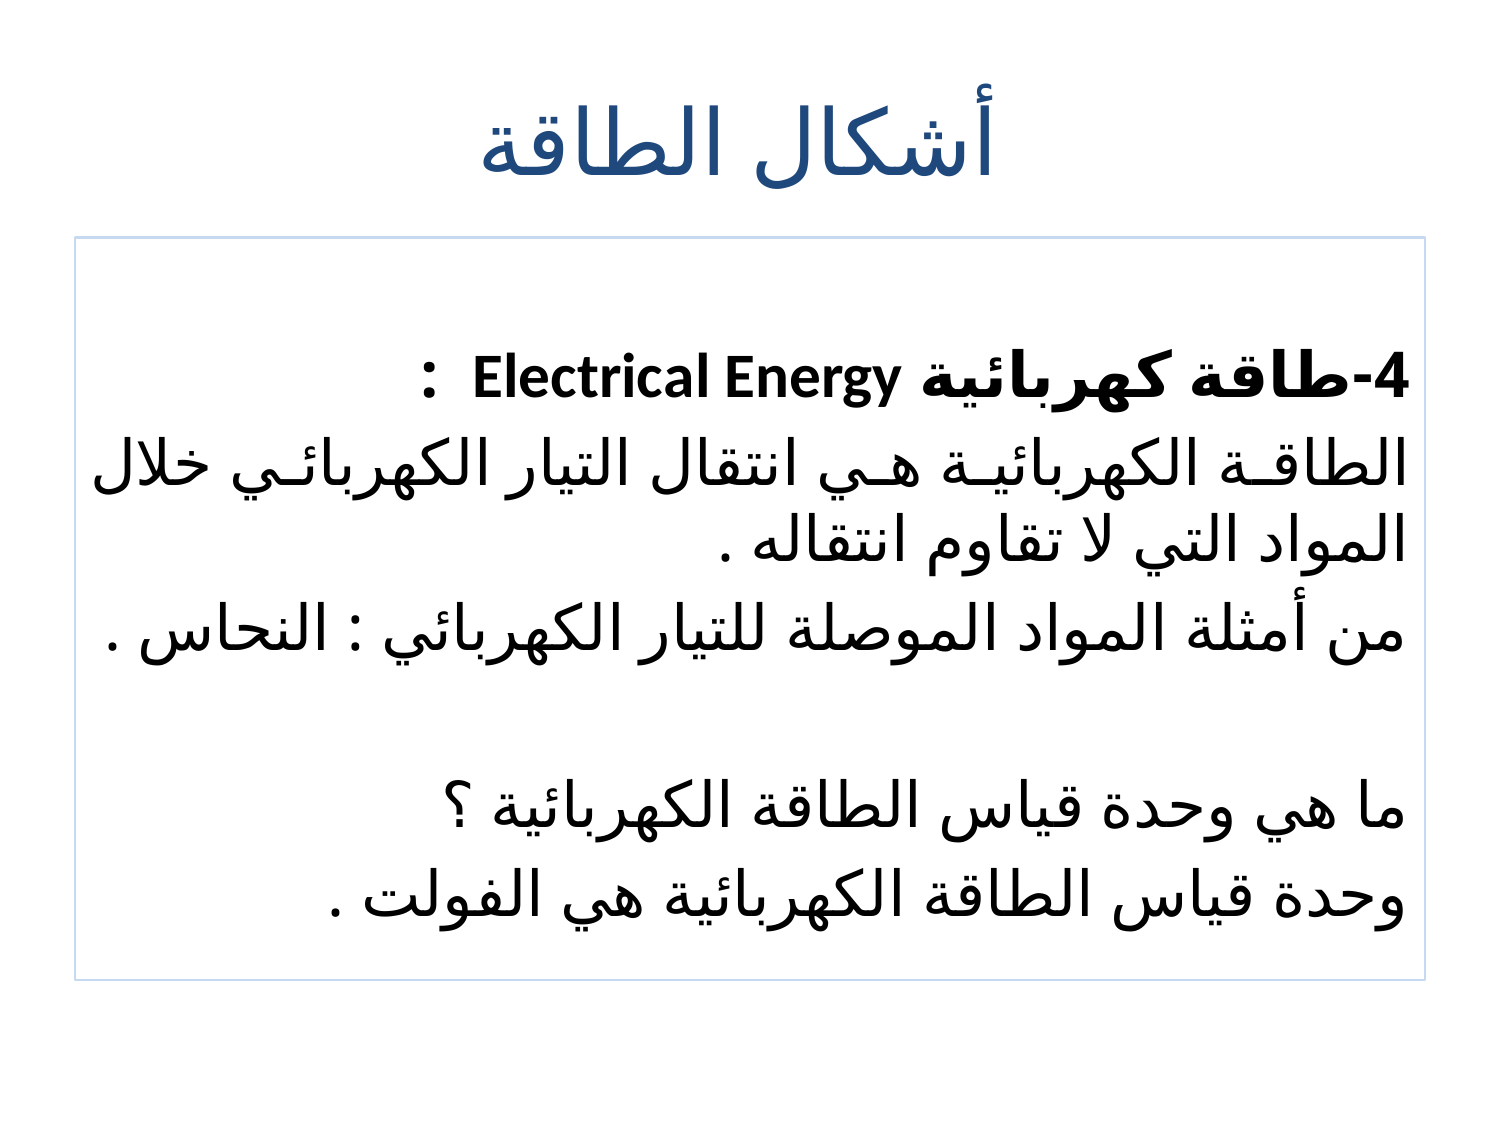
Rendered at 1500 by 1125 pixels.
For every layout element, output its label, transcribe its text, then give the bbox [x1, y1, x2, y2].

title أشكال الطاقة [75, 45, 1425, 233]
list 4-طاقة كهربائية Electrical Energy : الطاقة الكهربائية هي انتقال التيار الكهربائي خلال المواد التي لا تقاوم انتقاله . من أمثلة المواد الموصلة للتيار الكهربائي : النحاس . ما هي وحدة قياس الطاقة الكهربائية ؟ وحدة قياس الطاقة الكهربائية هي الفولت . [75, 237, 1425, 980]
